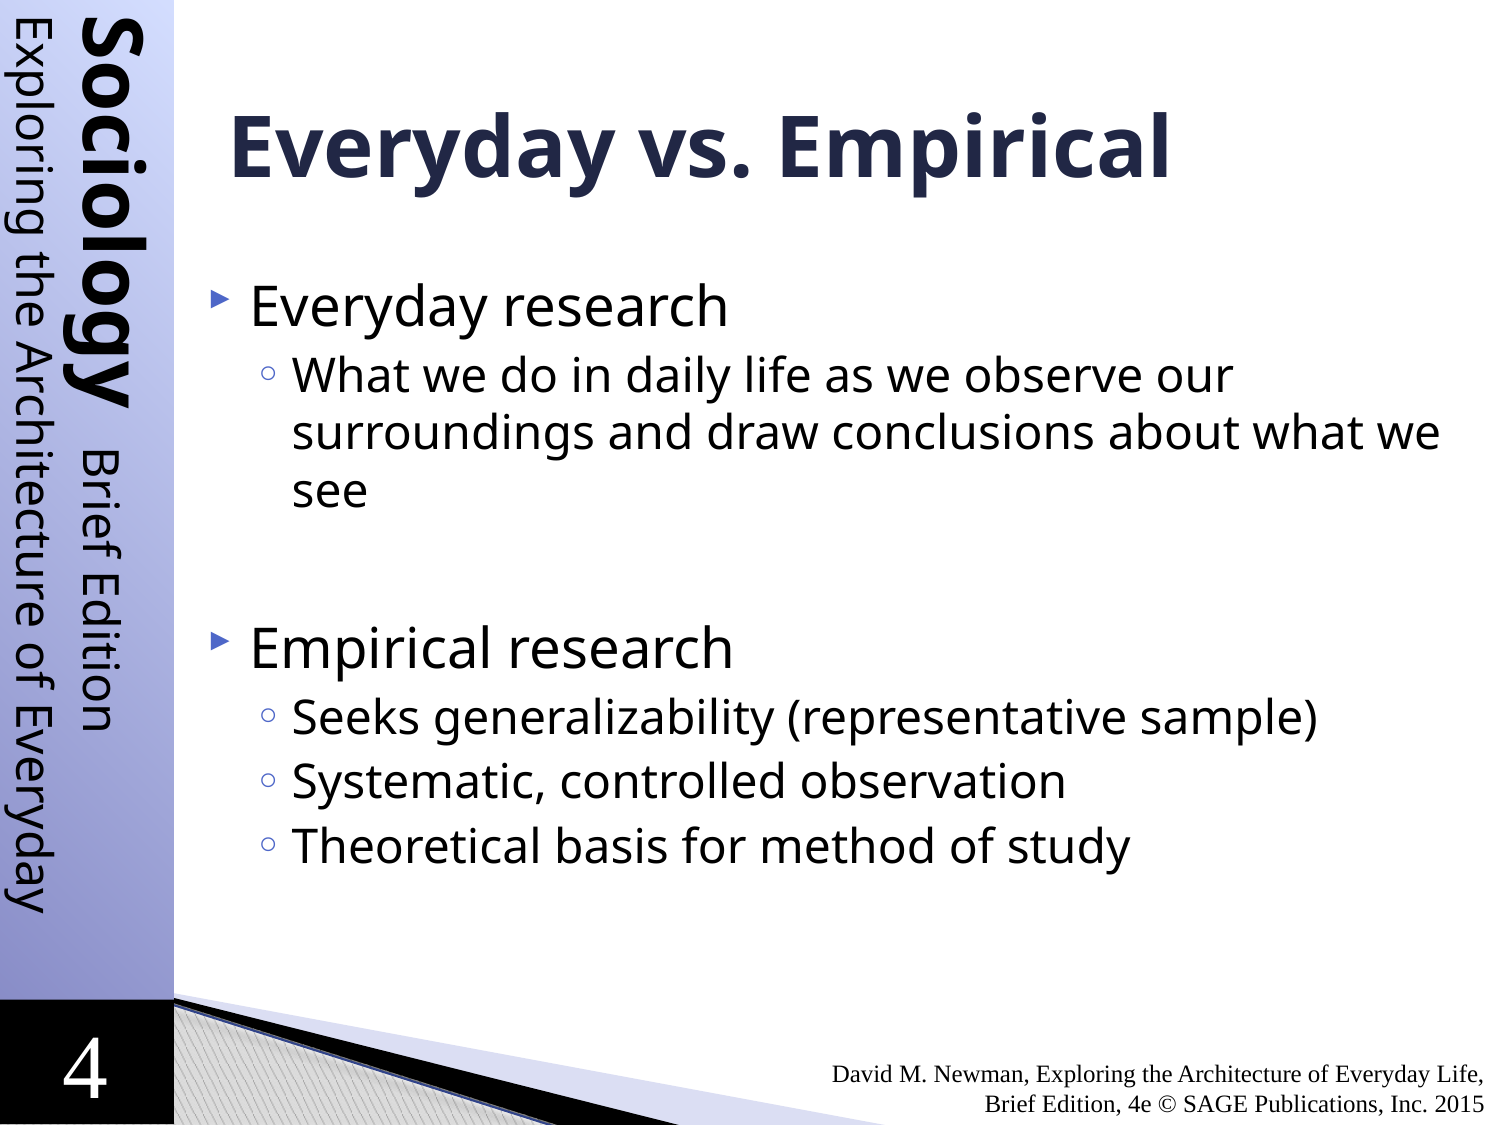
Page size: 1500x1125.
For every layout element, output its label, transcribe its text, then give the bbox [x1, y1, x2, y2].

list Everyday research What we do in daily life as we observe our surroundings and draw conclusions about what we see Empirical research Seeks generalizability (representative sample) Systematic, controlled observation Theoretical basis for method of study [174, 262, 1500, 930]
title Everyday vs. Empirical [212, 50, 1500, 238]
footer David M. Newman, Exploring the Architecture of Everyday Life, Brief Edition, 4e © SAGE Publications, Inc. 2015 [762, 1065, 1500, 1125]
picture [174, 1003, 558, 1125]
